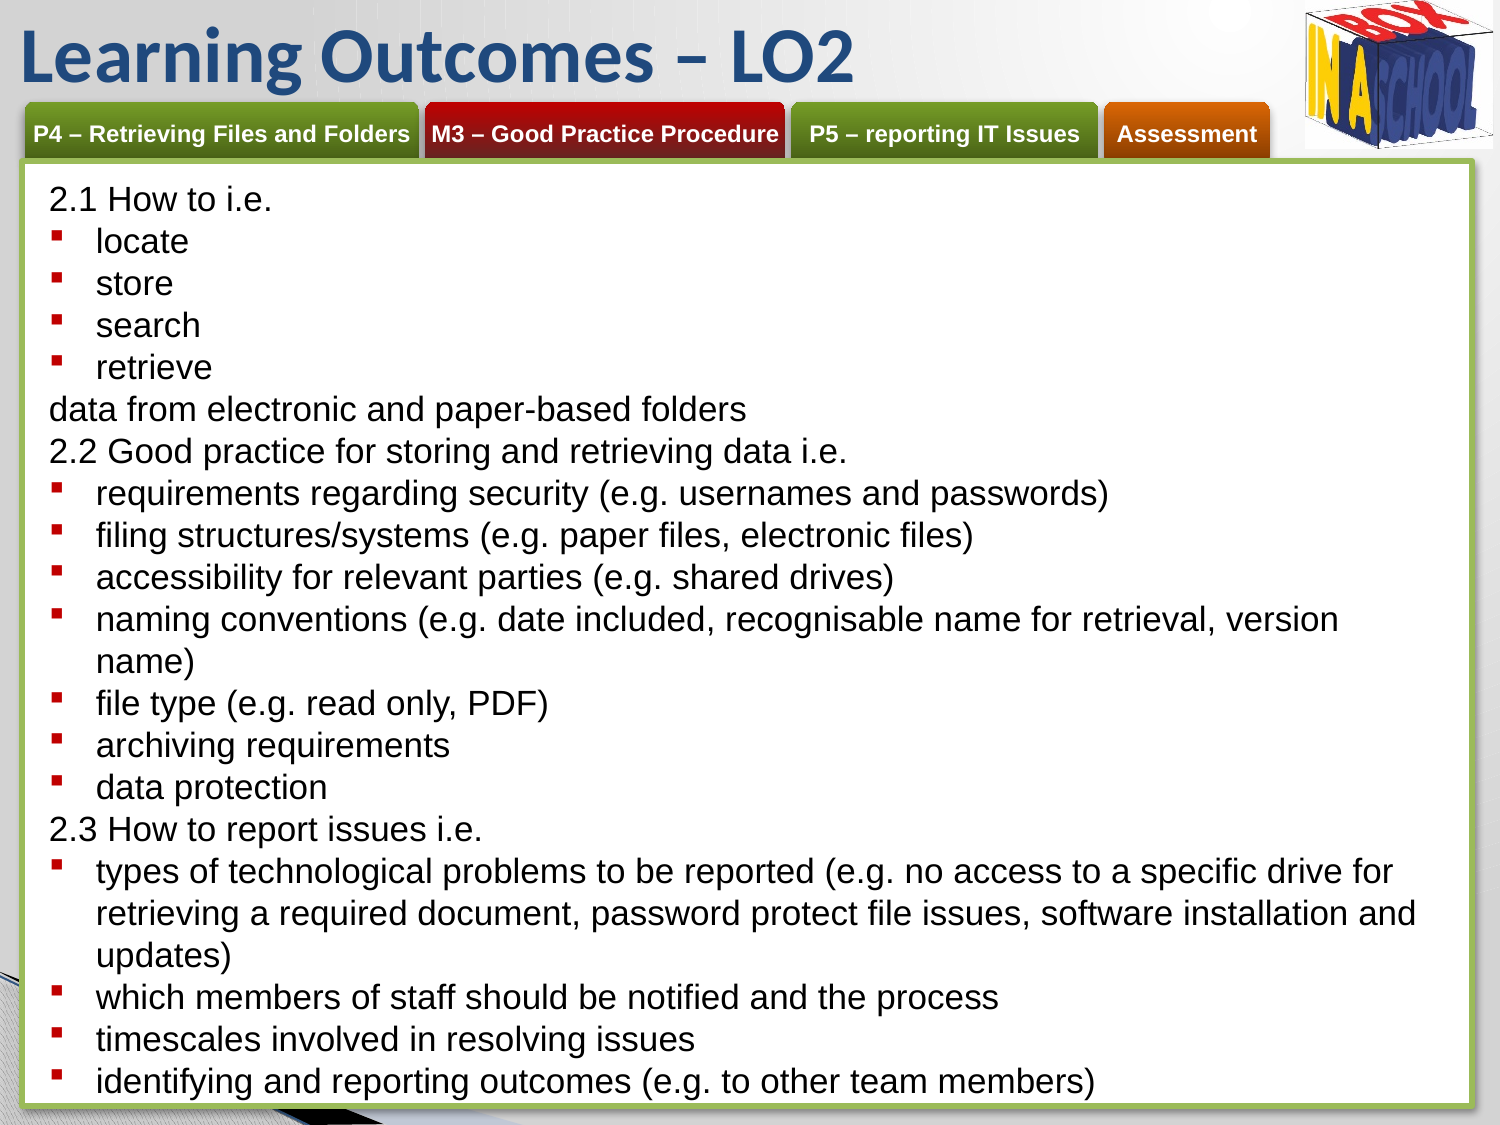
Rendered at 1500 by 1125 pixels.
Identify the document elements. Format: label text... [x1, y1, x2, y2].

picture [1305, 0, 1494, 149]
text_box 2.1 How to i.e. locate store search retrieve data from electronic and paper-based folders 2.2 Good practice for storing and retrieving data i.e. requirements regarding security (e.g. usernames and passwords) filing structures/systems (e.g. paper files, electronic files) accessibility for relevant parties (e.g. shared drives) naming conventions (e.g. date included, recognisable name for retrieval, version name) file type (e.g. read only, PDF) archiving requirements data protection 2.3 How to report issues i.e. types of technological problems to be reported (e.g. no access to a specific drive for retrieving a required document, password protect file issues, software installation and updates) which members of staff should be notified and the process timescales involved in resolving issues identifying and reporting outcomes (e.g. to other team members) [34, 169, 1454, 1108]
picture [281, 1114, 303, 1125]
title Learning Outcomes – LO2 [5, 0, 1270, 102]
